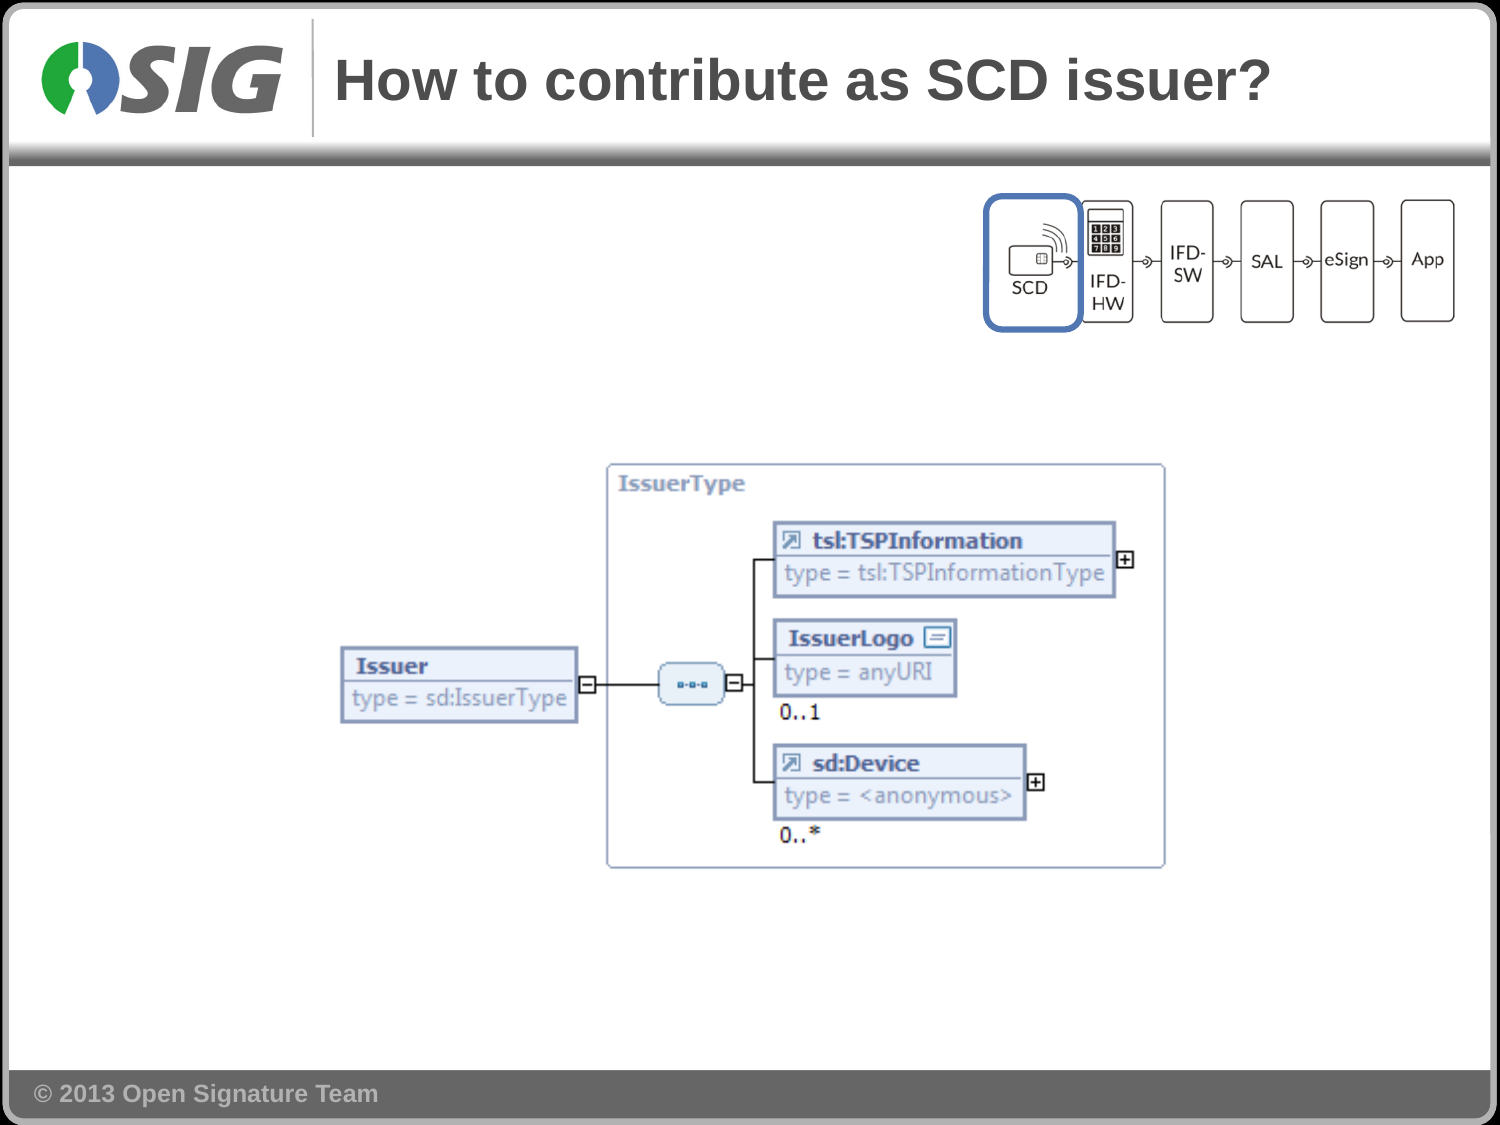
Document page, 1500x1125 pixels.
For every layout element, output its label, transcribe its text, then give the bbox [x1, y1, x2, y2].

picture [1459, 137, 1490, 168]
picture [985, 169, 1476, 352]
picture [313, 432, 1188, 885]
picture [9, 137, 320, 168]
title How to contribute as SCD issuer? [320, 34, 1459, 190]
picture [17, 29, 309, 127]
